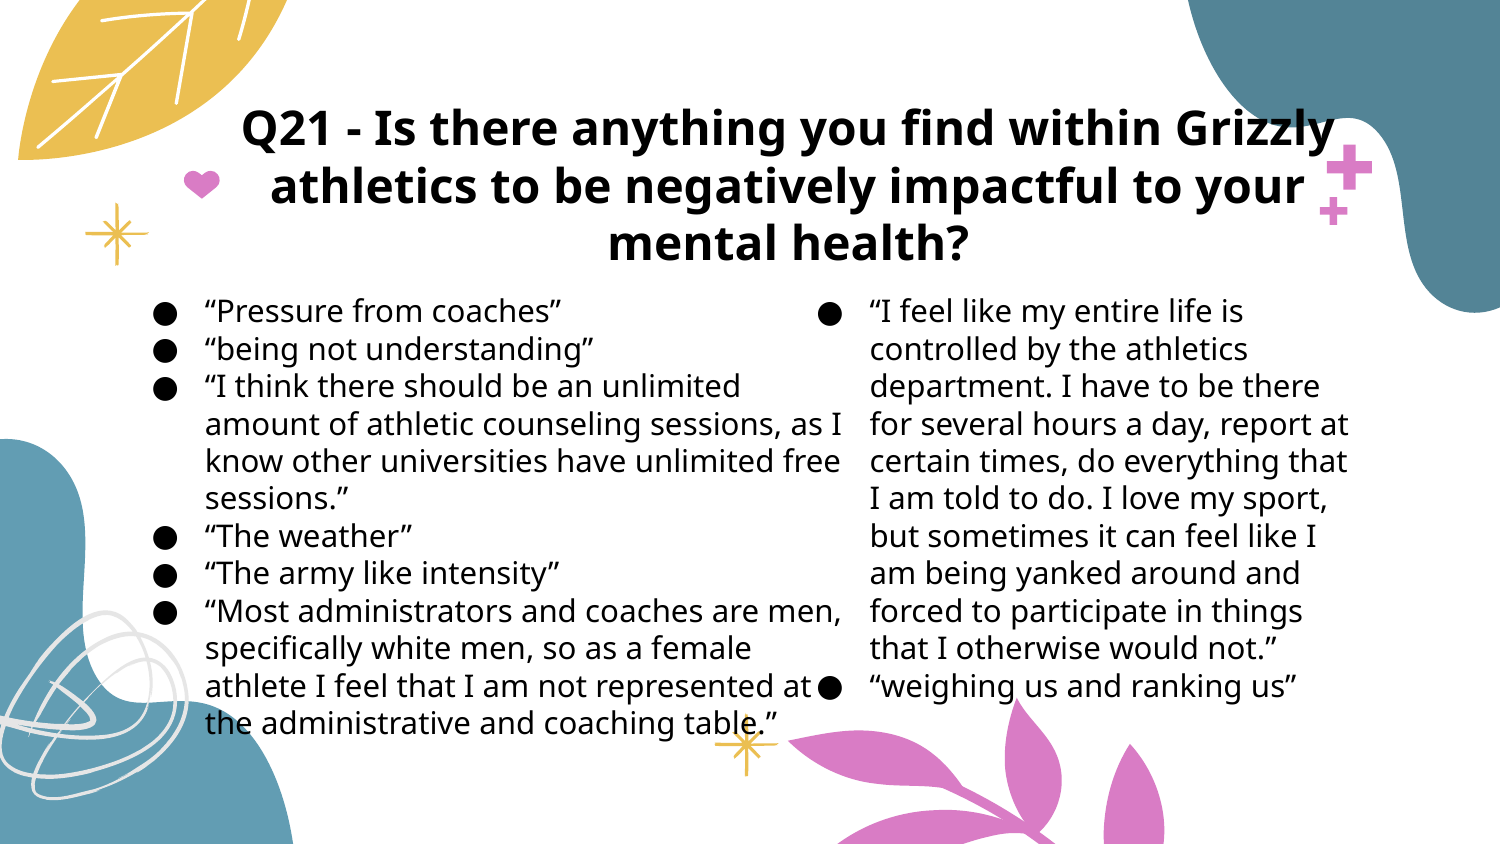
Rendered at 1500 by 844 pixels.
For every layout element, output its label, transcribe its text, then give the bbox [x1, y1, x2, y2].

subtitle “I feel like my entire life is controlled by the athletics department. I have to be there for several hours a day, report at certain times, do everything that I am told to do. I love my sport, but sometimes it can feel like I am being yanked around and forced to participate in things that I otherwise would not.” “weighing us and ranking us” [779, 276, 1366, 637]
text_box [0, 610, 189, 801]
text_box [1319, 144, 1373, 226]
title Q21 - Is there anything you find within Grizzly athletics to be negatively impactful to your mental health? [332, 82, 1383, 171]
subtitle “Pressure from coaches” “being not understanding” “I think there should be an unlimited amount of athletic counseling sessions, as I know other universities have unlimited free sessions.” “The weather” “The army like intensity” “Most administrators and coaches are men, specifically white men, so as a female athlete I feel that I am not represented at the administrative and coaching table.” [114, 276, 779, 637]
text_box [4, 0, 329, 204]
